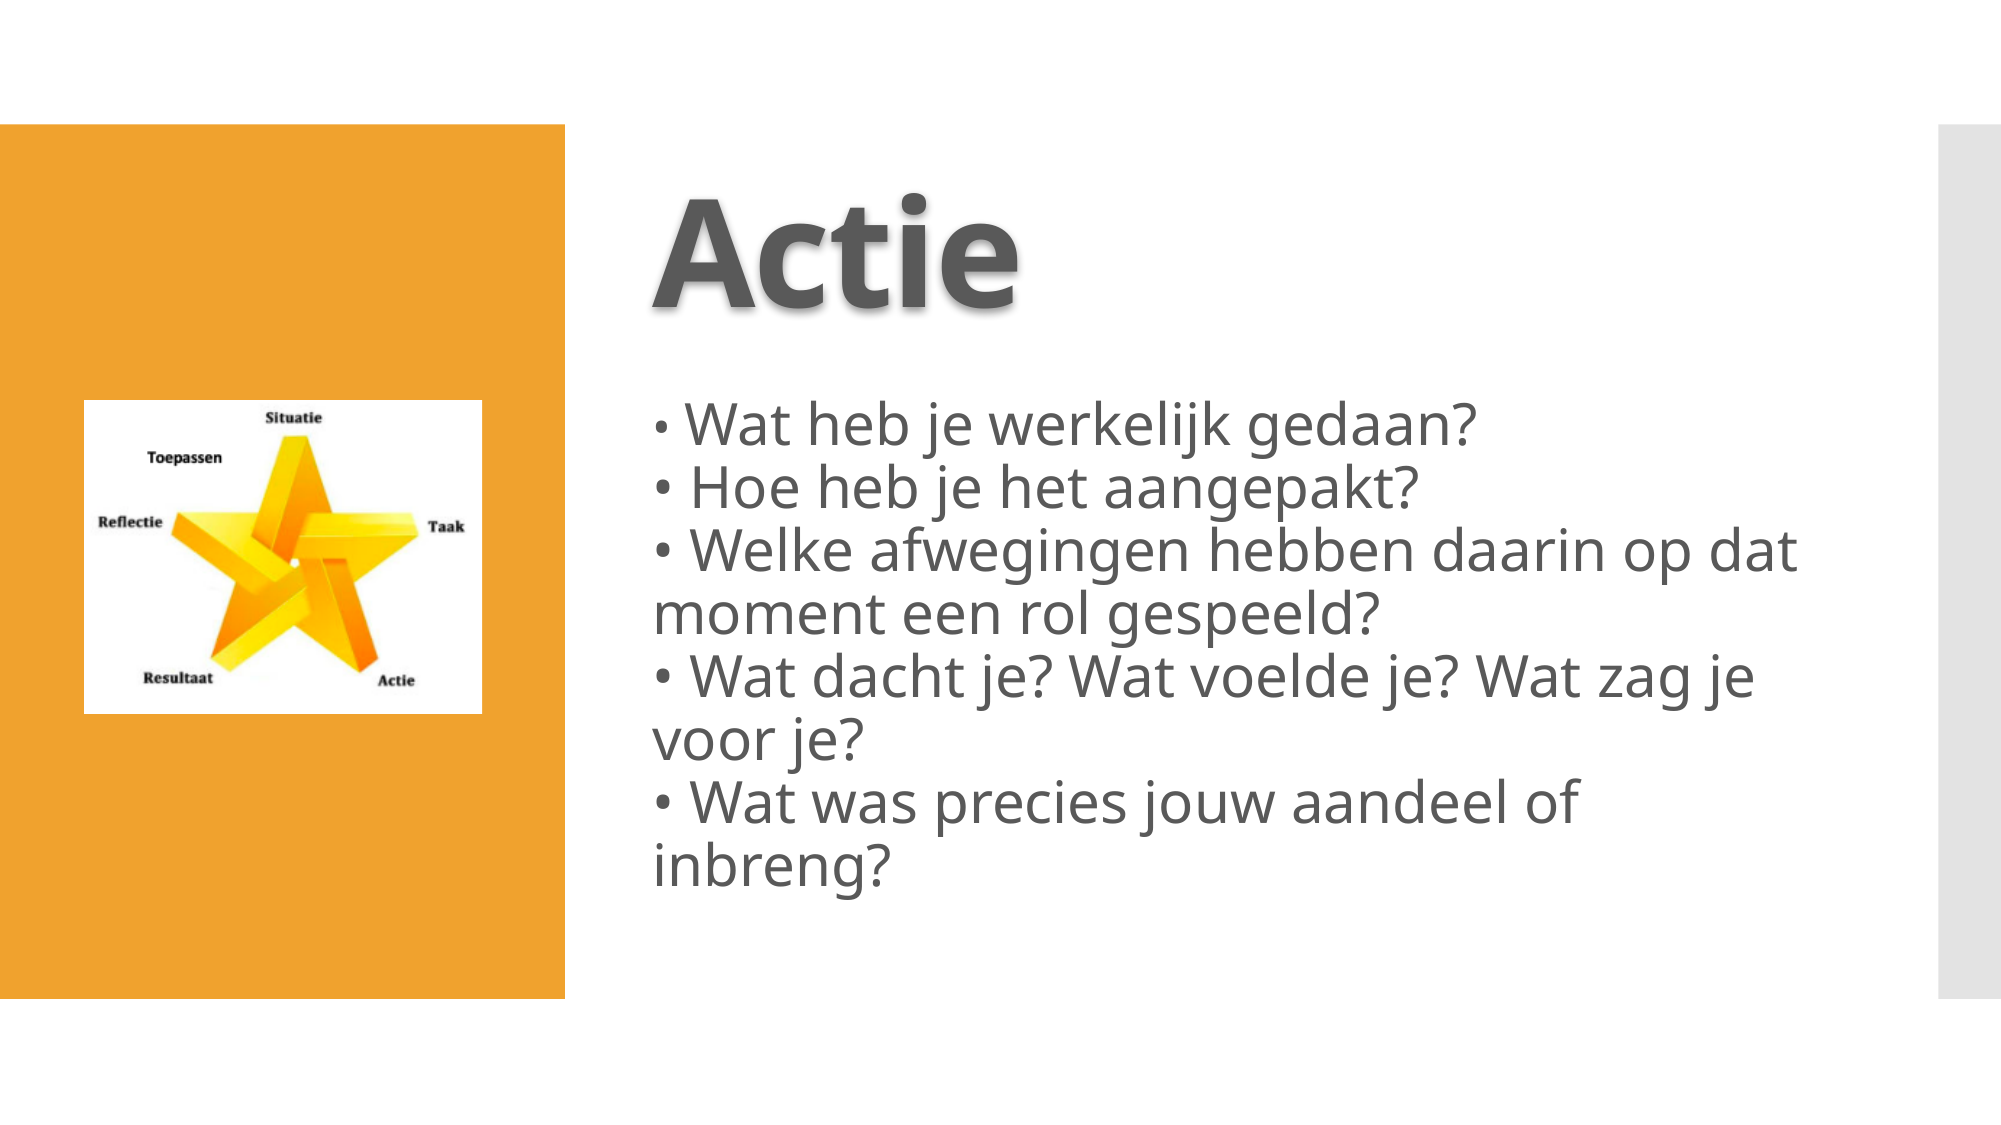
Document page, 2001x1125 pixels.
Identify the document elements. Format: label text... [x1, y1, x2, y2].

title Actie [637, 159, 1835, 347]
picture [83, 400, 483, 715]
list • Wat heb je werkelijk gedaan? • Hoe heb je het aangepakt? • Welke afwegingen hebben daarin op dat moment een rol gespeeld? • Wat dacht je? Wat voelde je? Wat zag je voor je? • Wat was precies jouw aandeel of inbreng? [637, 387, 1838, 917]
